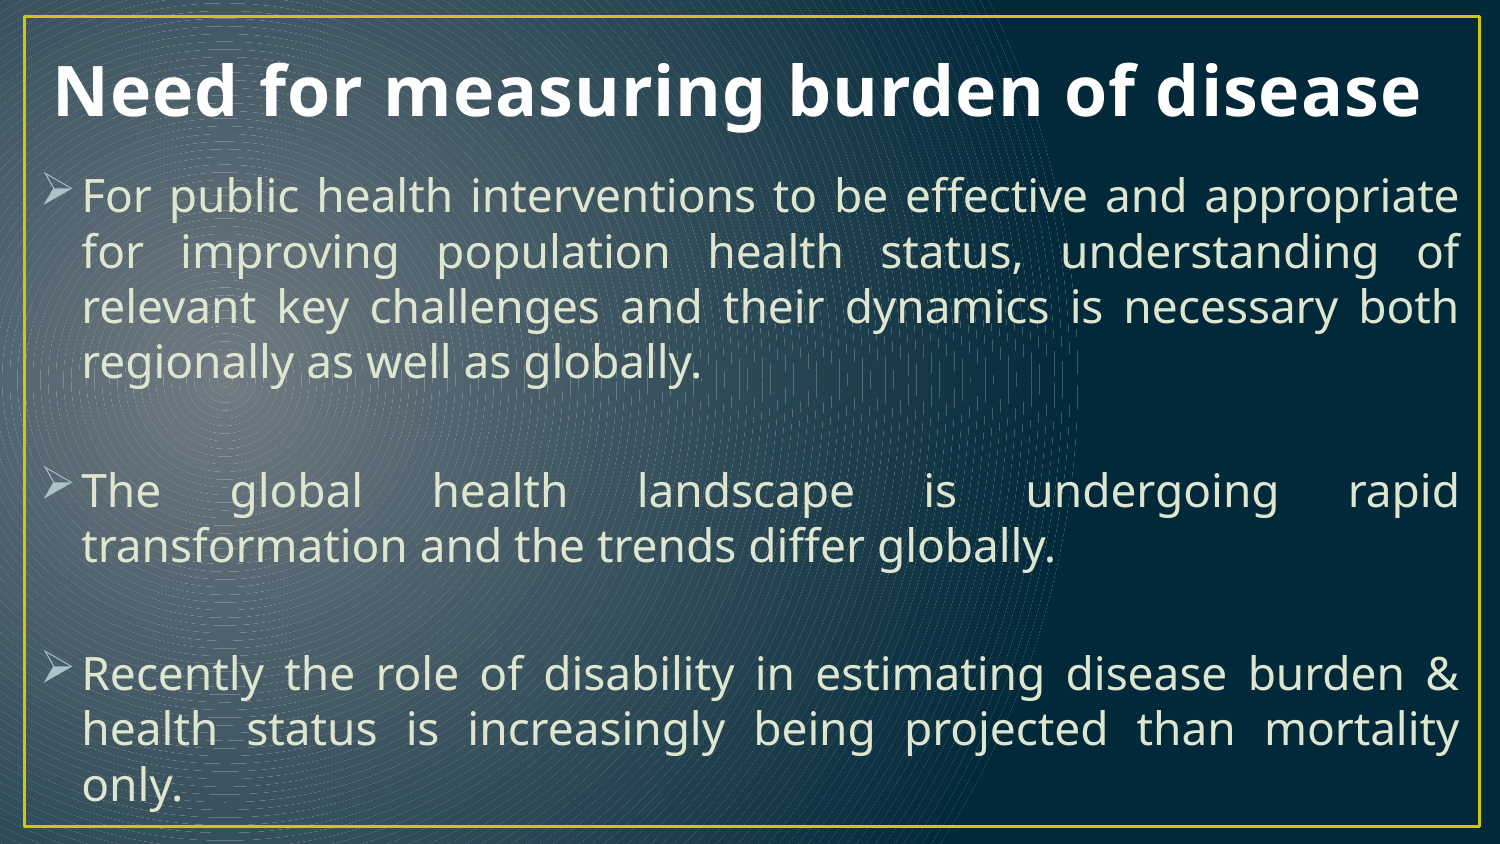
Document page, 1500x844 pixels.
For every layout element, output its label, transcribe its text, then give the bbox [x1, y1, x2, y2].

title Need for measuring burden of disease [37, 34, 1463, 138]
list For public health interventions to be effective and appropriate for improving population health status, understanding of relevant key challenges and their dynamics is necessary both regionally as well as globally. The global health landscape is undergoing rapid transformation and the trends differ globally. Recently the role of disability in estimating disease burden & health status is increasingly being projected than mortality only. [24, 159, 1475, 822]
